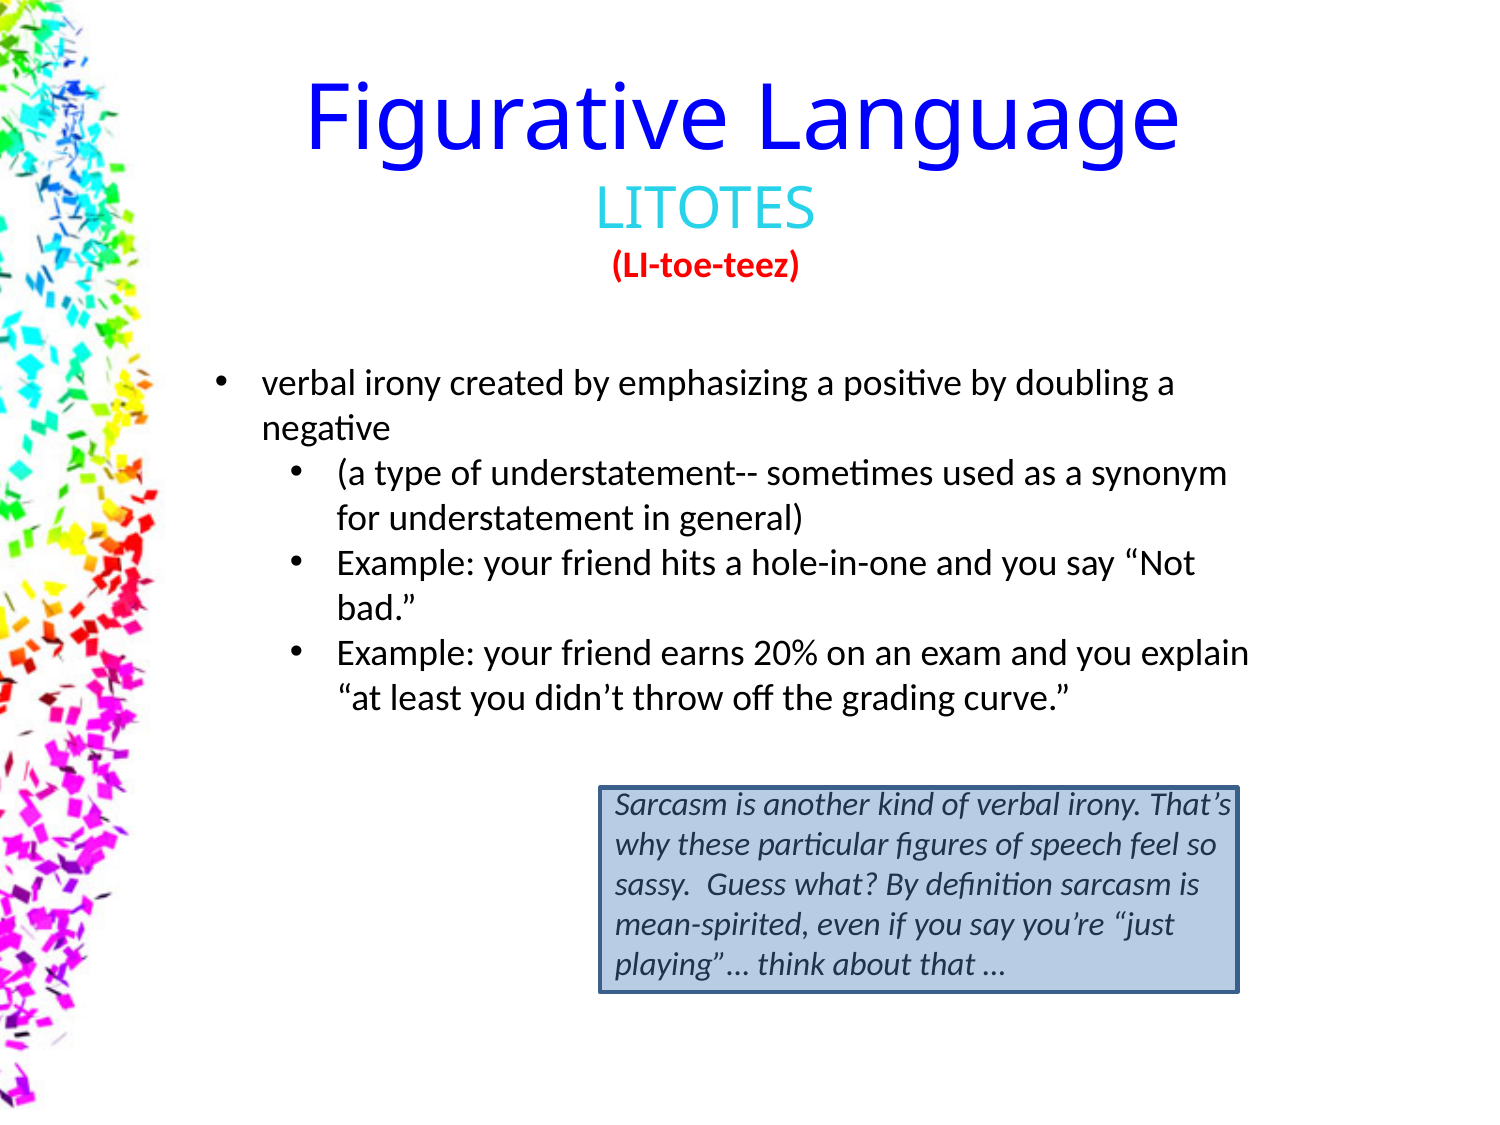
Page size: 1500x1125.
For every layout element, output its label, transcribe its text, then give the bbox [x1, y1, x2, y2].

text_box LITOTES (LI-toe-teez) [330, 162, 1081, 293]
picture [0, 0, 1500, 1125]
text_box Figurative Language [289, 50, 1199, 176]
text_box Sarcasm is another kind of verbal irony. That’s why these particular figures of speech feel so sassy. Guess what? By definition sarcasm is mean-spirited, even if you say you’re “just playing”… think about that … [599, 774, 1263, 990]
text_box [598, 785, 1240, 994]
text_box verbal irony created by emphasizing a positive by doubling a negative (a type of understatement-- sometimes used as a synonym for understatement in general) Example: your friend hits a hole-in-one and you say “Not bad.” Example: your friend earns 20% on an exam and you explain “at least you didn’t throw off the grading curve.” [200, 350, 1288, 726]
